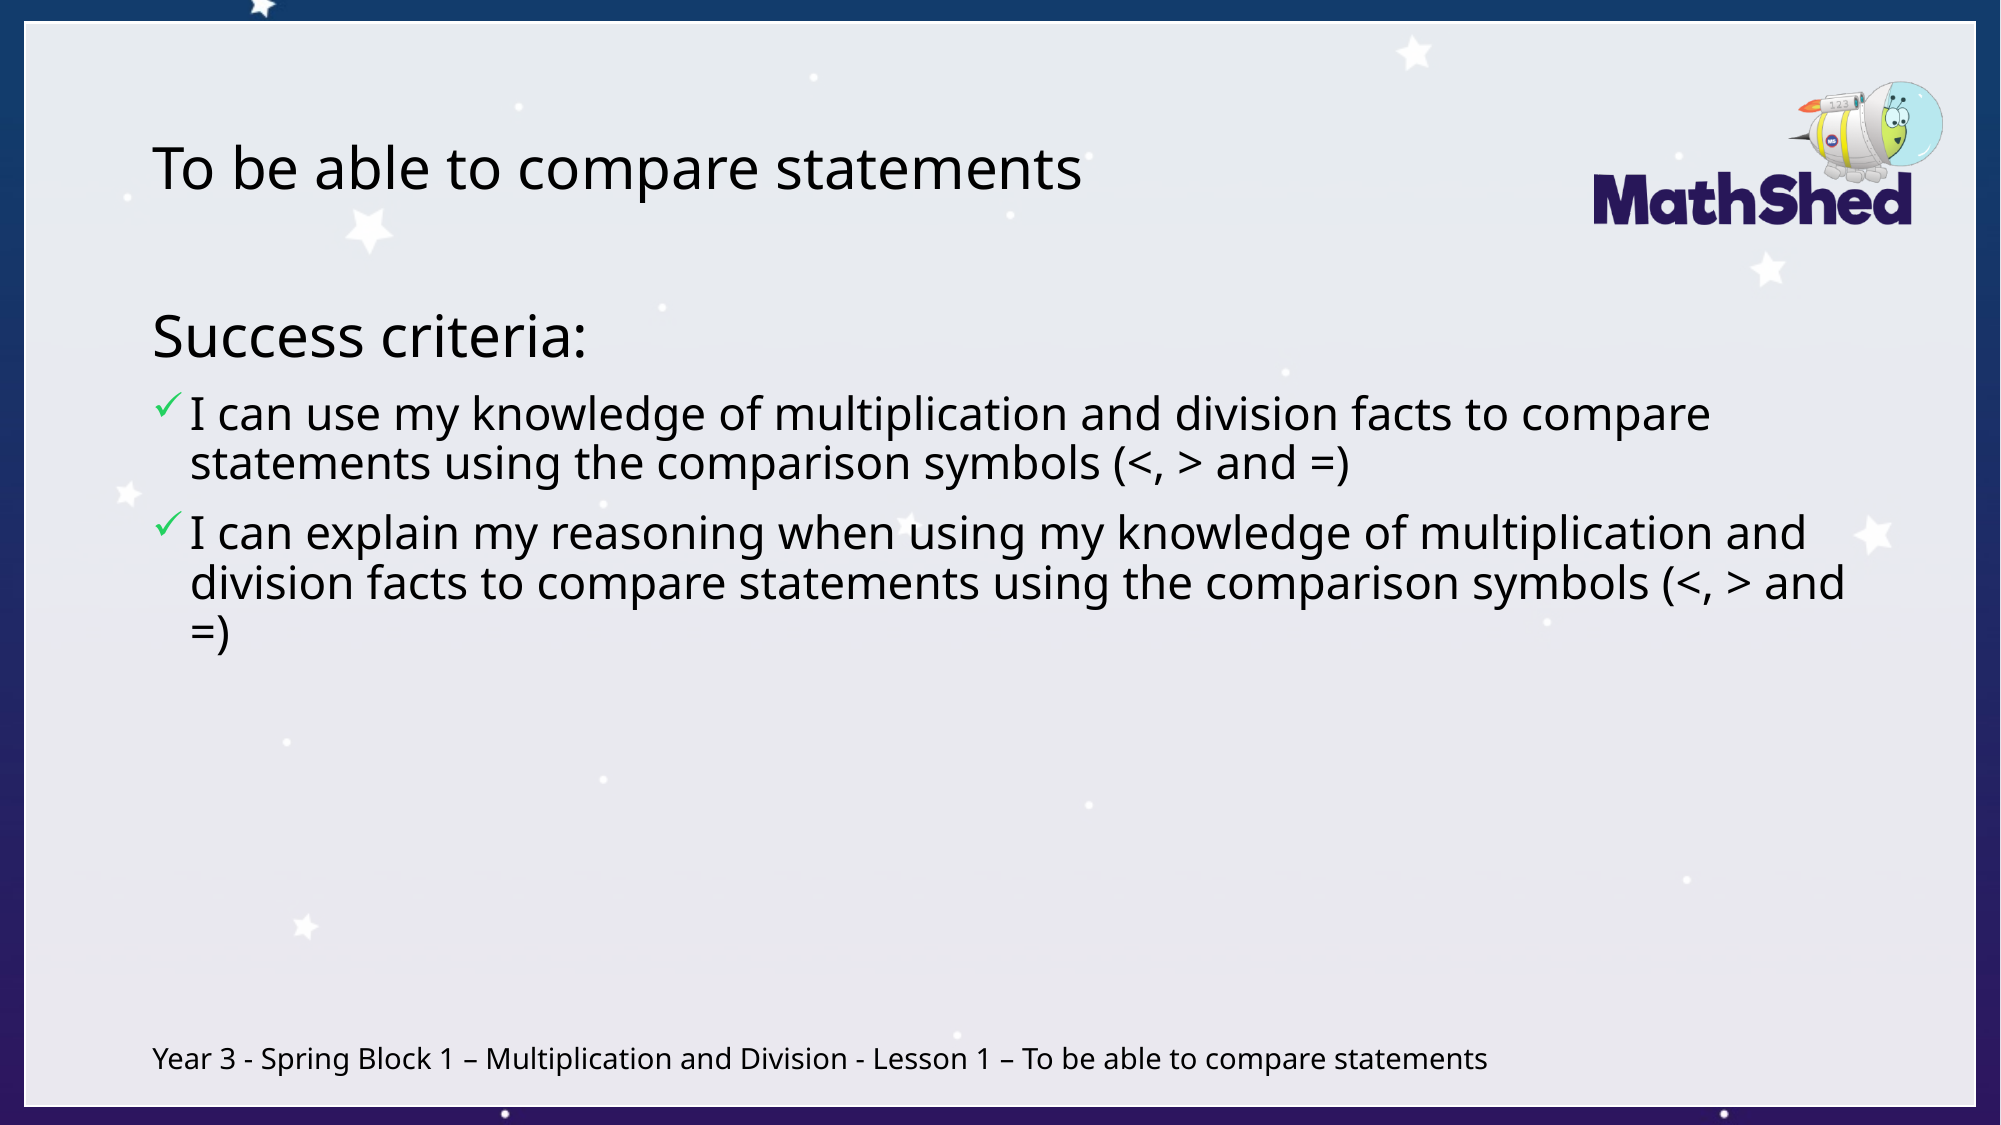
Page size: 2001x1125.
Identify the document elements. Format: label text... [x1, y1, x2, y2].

picture [0, 0, 2001, 1125]
list Success criteria: I can use my knowledge of multiplication and division facts to compare statements using the comparison symbols (<, > and =) I can explain my reasoning when using my knowledge of multiplication and division facts to compare statements using the comparison symbols (<, > and =) [137, 299, 1898, 1014]
footer Year 3 - Spring Block 1 – Multiplication and Division - Lesson 1 – To be able to compare statements [137, 1033, 2000, 1093]
title To be able to compare statements [137, 59, 1578, 278]
